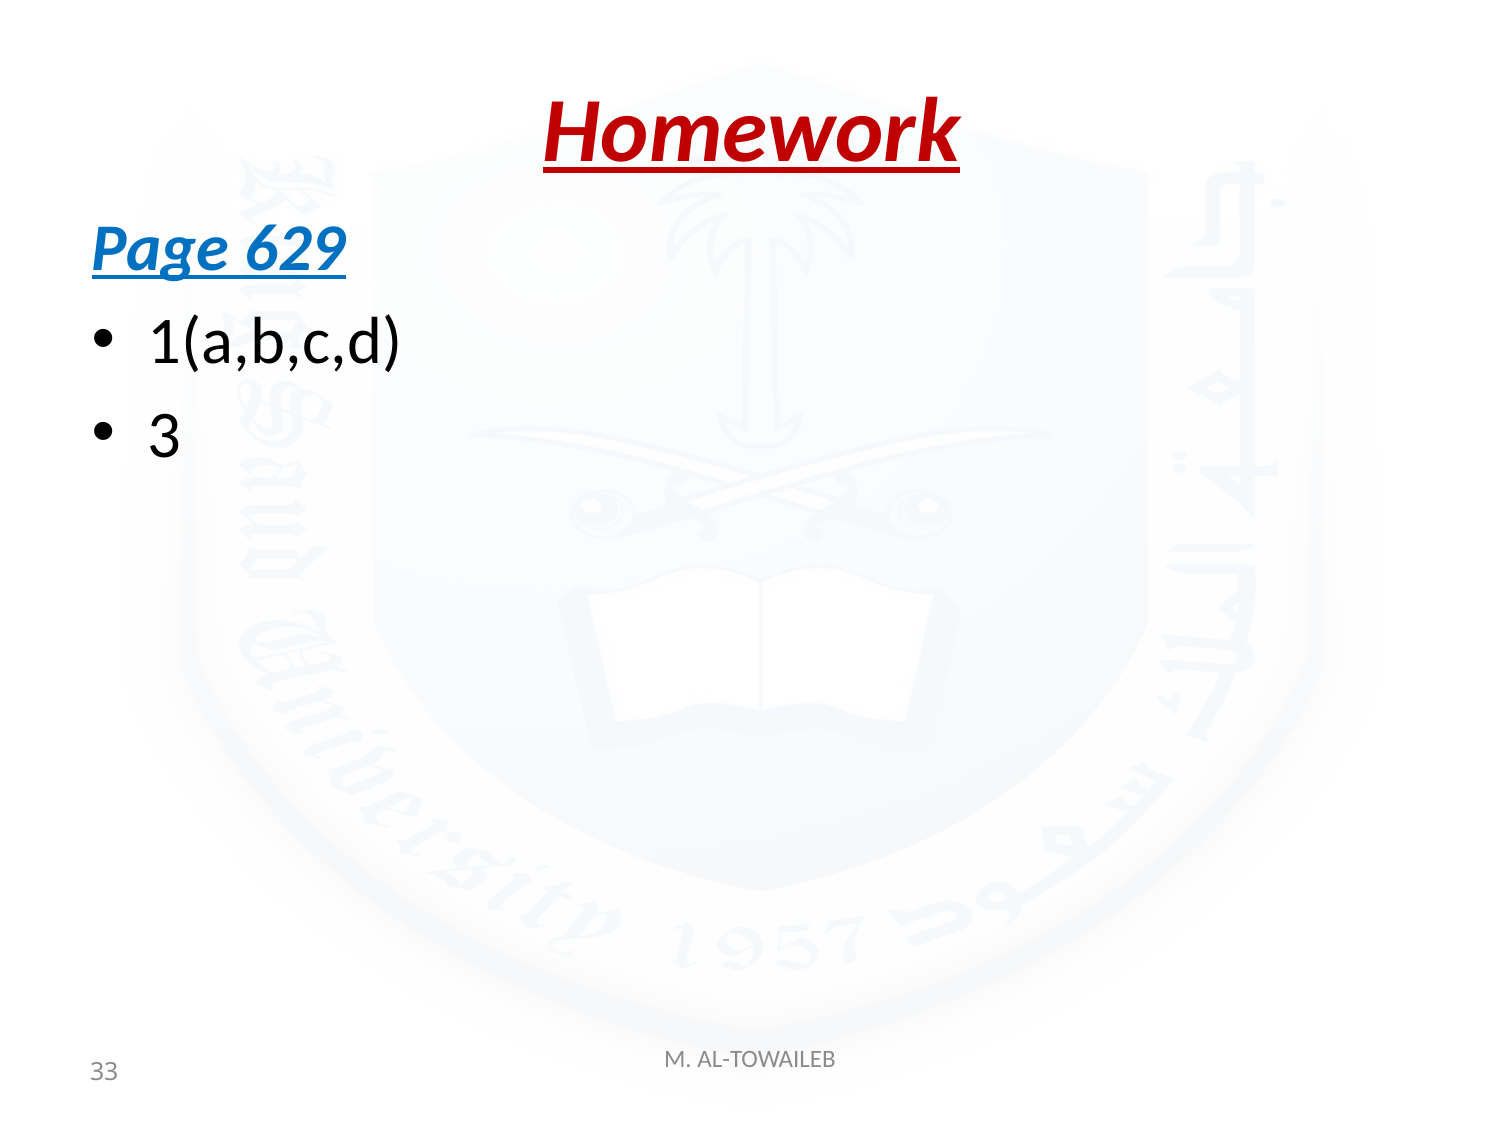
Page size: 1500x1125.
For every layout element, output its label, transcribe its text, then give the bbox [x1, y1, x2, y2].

slide_number 33 [75, 1042, 425, 1103]
footer M. AL-TOWAILEB [512, 1042, 988, 1103]
list Page 629 1(a,b,c,d) 3 [76, 196, 1427, 982]
title Homework [76, 30, 1427, 196]
